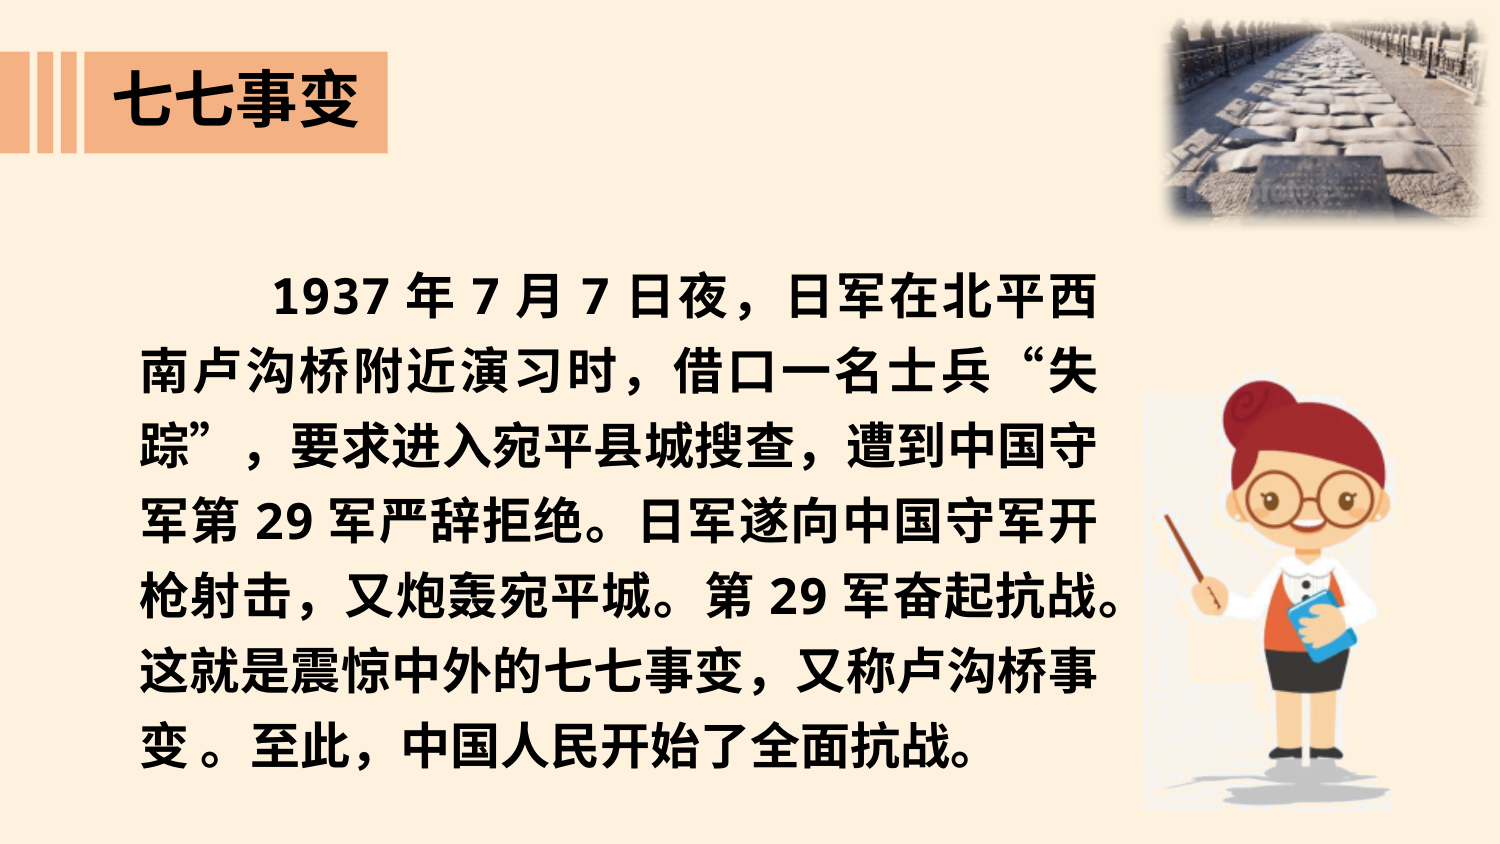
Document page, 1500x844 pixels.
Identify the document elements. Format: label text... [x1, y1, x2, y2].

text_box 1937年7月7日夜，日军在北平西南卢沟桥附近演习时，借口一名士兵“失踪”，要求进入宛平县城搜查，遭到中国守军第29军严辞拒绝。日军遂向中国守军开枪射击，又炮轰宛平城。第29军奋起抗战。这就是震惊中外的七七事变，又称卢沟桥事变 。至此，中国人民开始了全面抗战。 [128, 243, 1110, 780]
text_box [37, 51, 54, 154]
picture [0, 0, 1500, 844]
text_box [0, 51, 30, 154]
title 七七事变 [84, 51, 388, 154]
text_box [60, 51, 77, 154]
